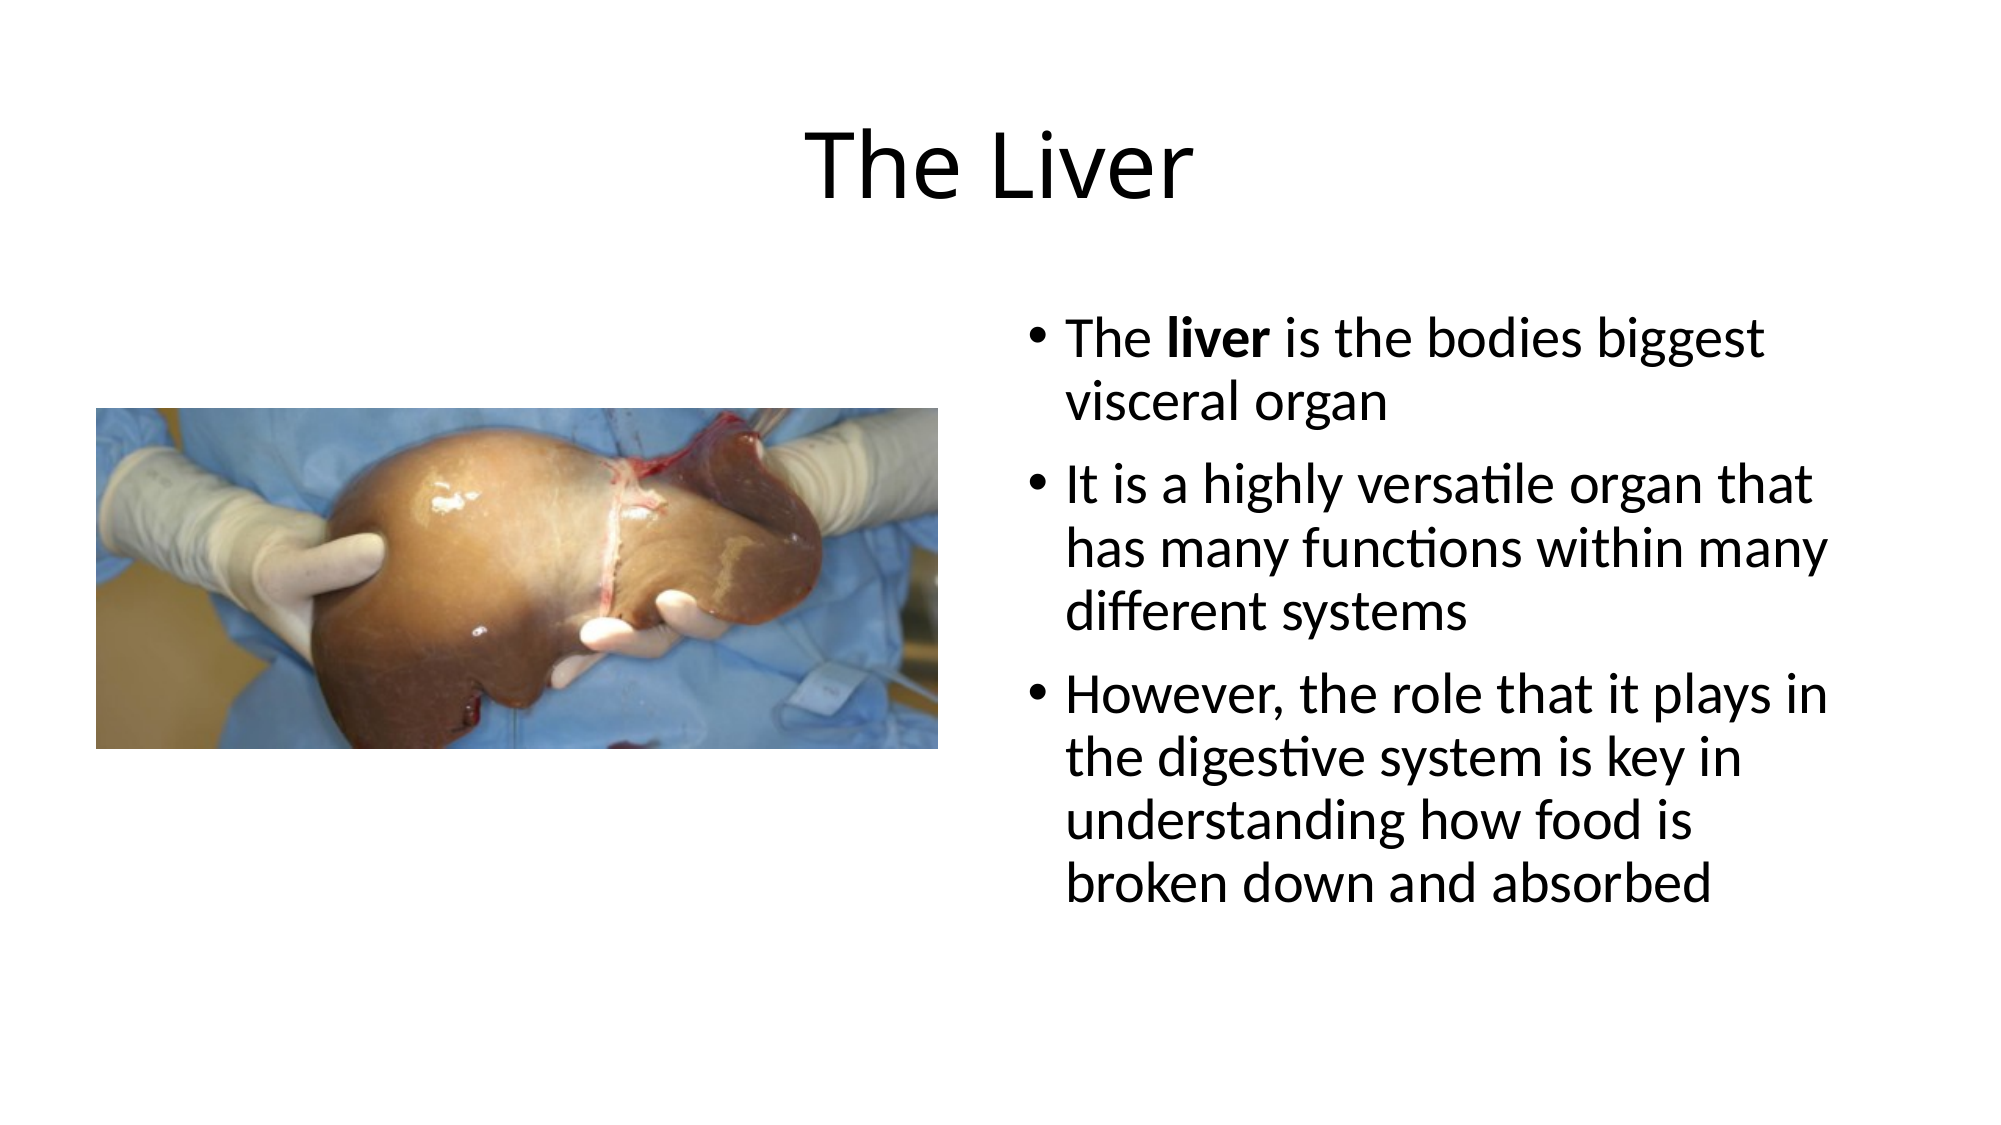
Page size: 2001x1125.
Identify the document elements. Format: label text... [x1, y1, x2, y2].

list The liver is the bodies biggest visceral organ It is a highly versatile organ that has many functions within many different systems However, the role that it plays in the digestive system is key in understanding how food is broken down and absorbed [1012, 299, 1863, 1014]
title The Liver [137, 59, 1863, 278]
picture [96, 408, 938, 749]
